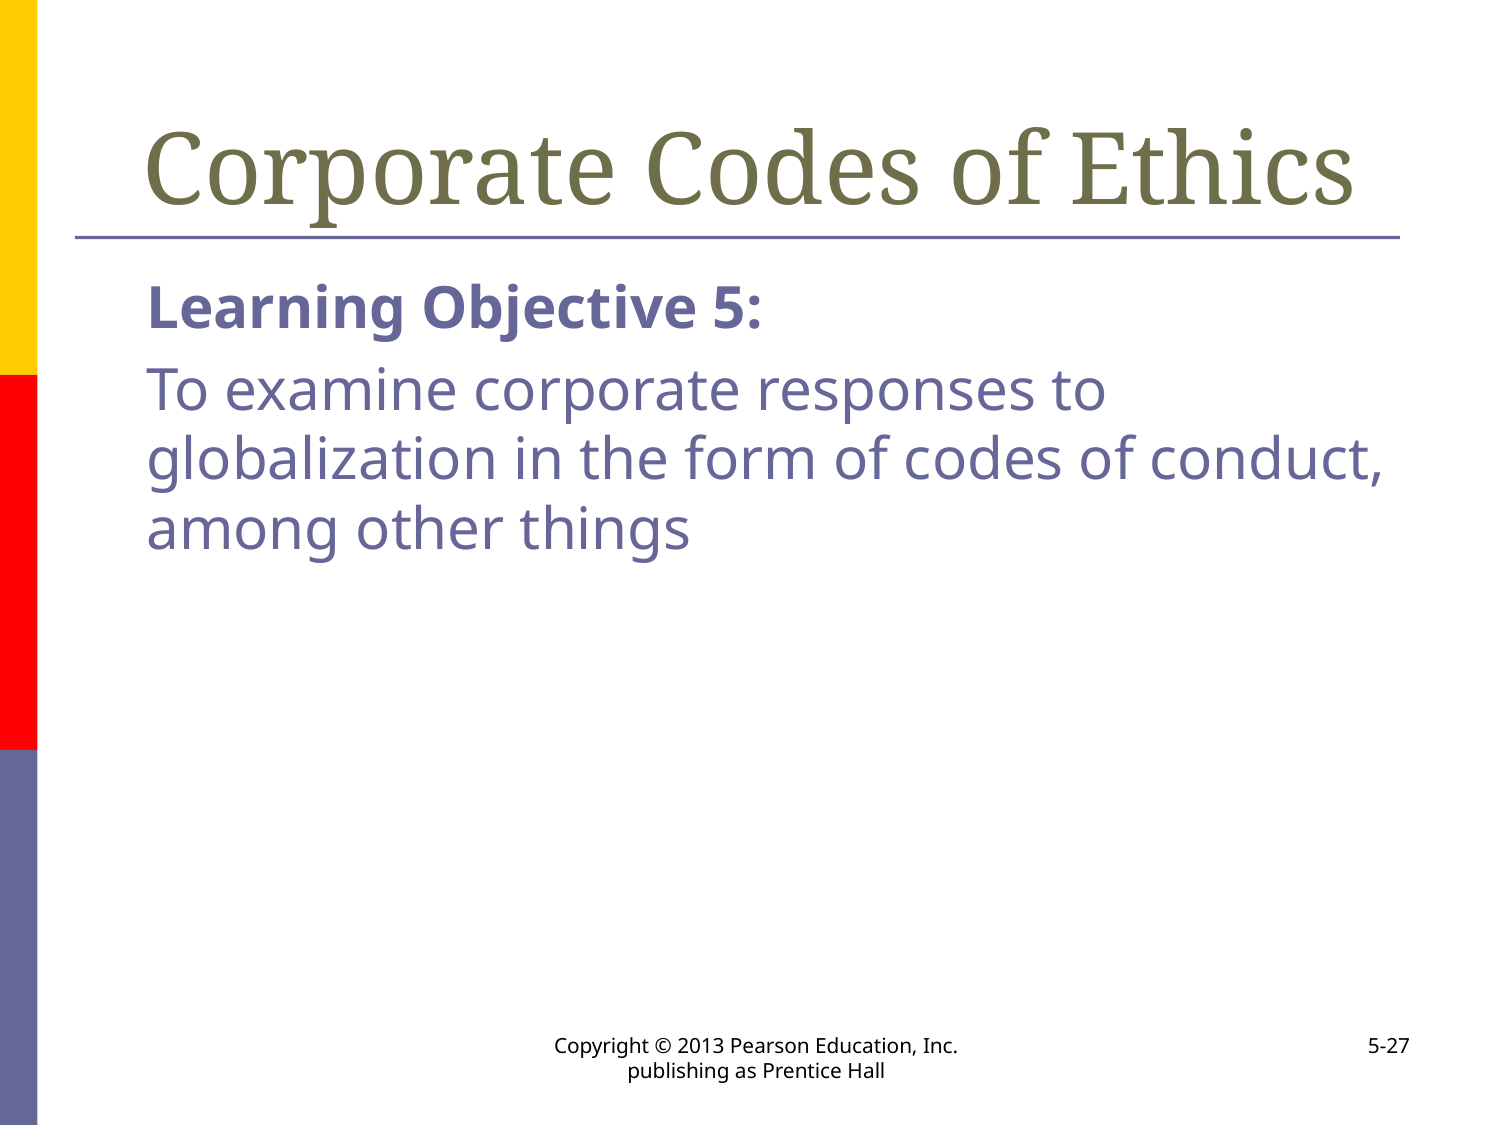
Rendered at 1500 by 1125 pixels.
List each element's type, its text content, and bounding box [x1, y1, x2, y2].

footer Copyright © 2013 Pearson Education, Inc. publishing as Prentice Hall [500, 1025, 1013, 1100]
list Learning Objective 5: To examine corporate responses to globalization in the form of codes of conduct, among other things [75, 262, 1425, 1006]
title Corporate Codes of Ethics [75, 45, 1425, 233]
slide_number 5-27 [1074, 1025, 1425, 1100]
